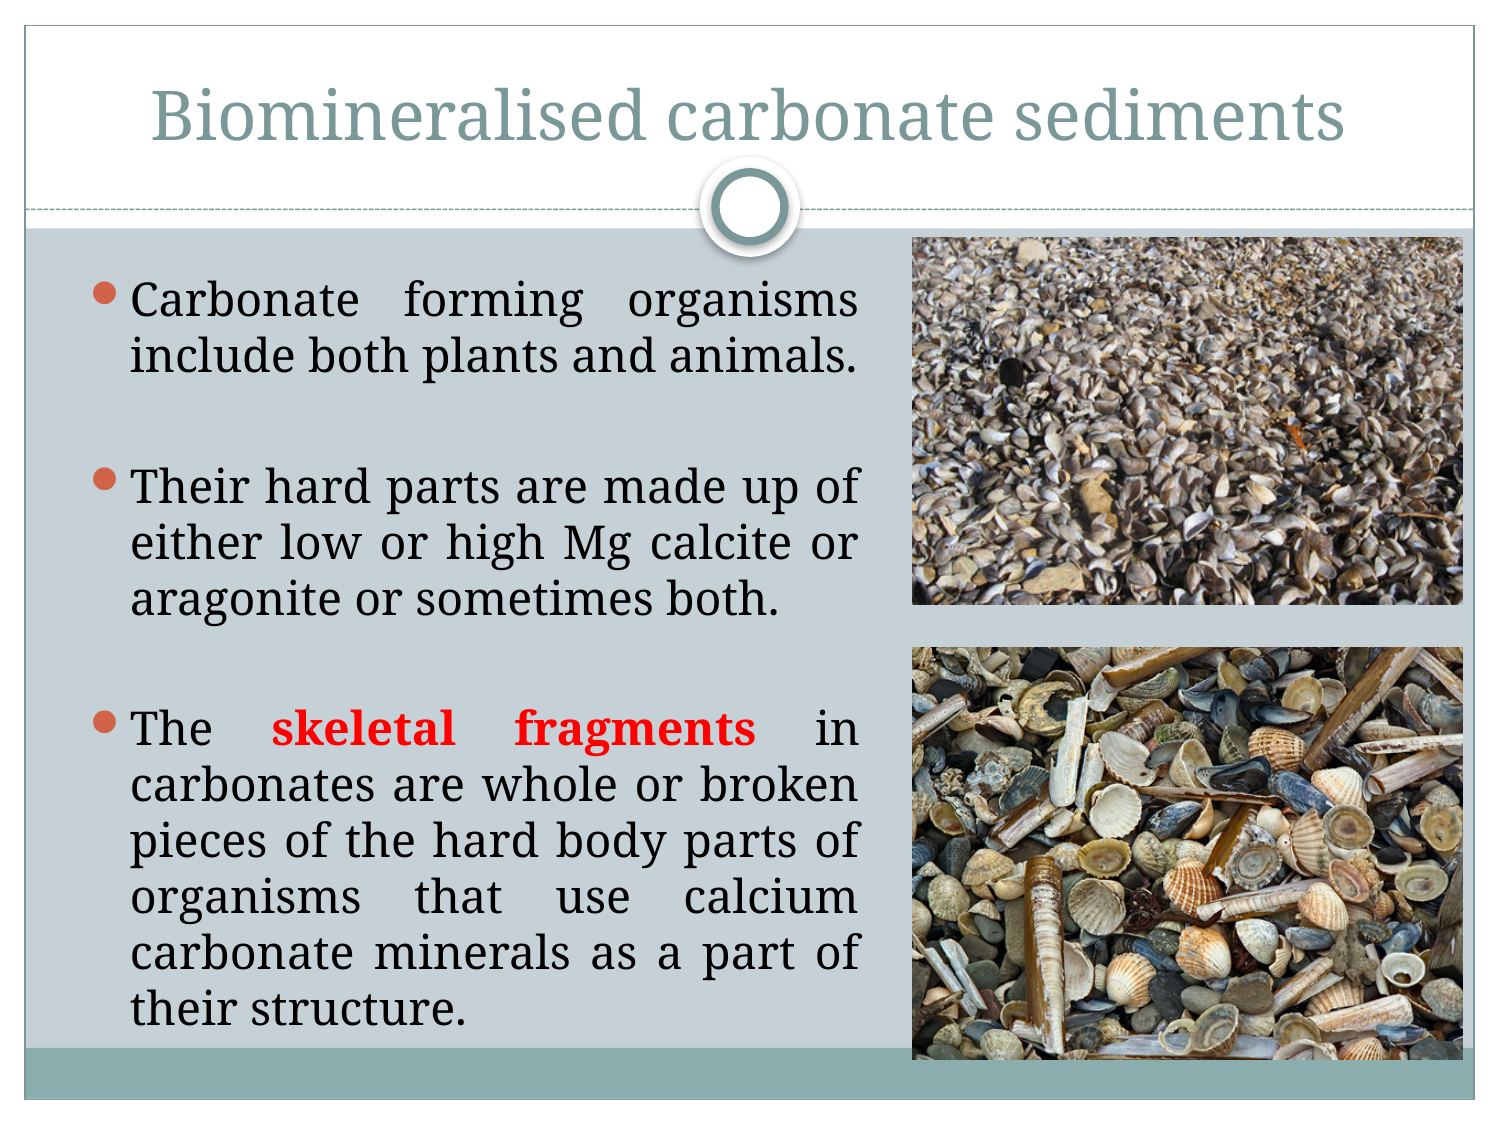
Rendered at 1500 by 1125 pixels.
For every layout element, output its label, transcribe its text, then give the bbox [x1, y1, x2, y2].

picture [912, 647, 1463, 1060]
title Biomineralised carbonate sediments [49, 37, 1450, 162]
picture [912, 237, 1463, 605]
list Carbonate forming organisms include both plants and animals. Their hard parts are made up of either low or high Mg calcite or aragonite or sometimes both. The skeletal fragments in carbonates are whole or broken pieces of the hard body parts of organisms that use calcium carbonate minerals as a part of their structure. [75, 262, 875, 1125]
